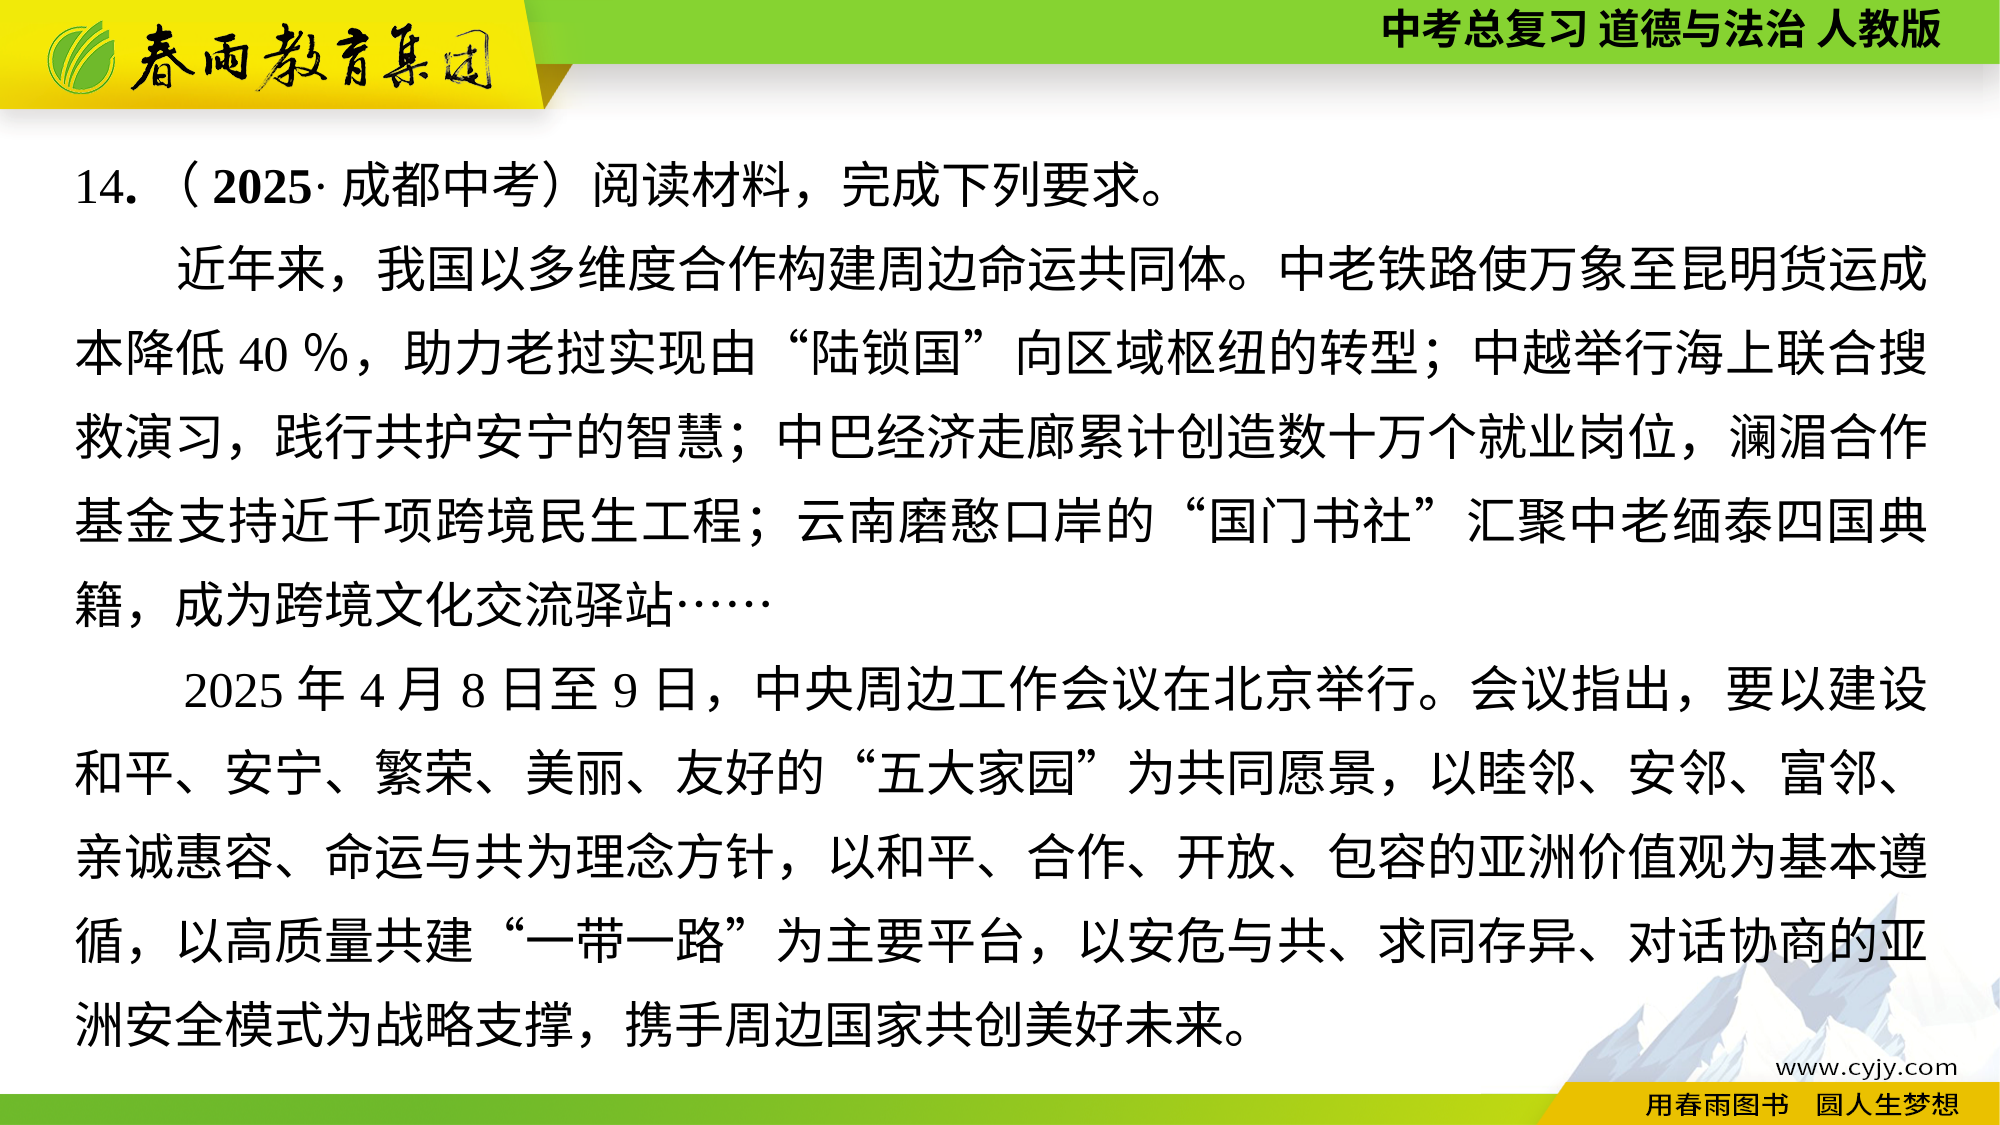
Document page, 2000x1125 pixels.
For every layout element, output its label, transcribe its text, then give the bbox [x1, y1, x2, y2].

picture [0, 0, 2000, 1125]
list 14.（2025·成都中考）阅读材料，完成下列要求。 近年来，我国以多维度合作构建周边命运共同体。中老铁路使万象至昆明货运成本降低40％，助力老挝实现由“陆锁国”向区域枢纽的转型；中越举行海上联合搜救演习，践行共护安宁的智慧；中巴经济走廊累计创造数十万个就业岗位，澜湄合作基金支持近千项跨境民生工程；云南磨憨口岸的“国门书社”汇聚中老缅泰四国典籍，成为跨境文化交流驿站…… 2025年4月8日至9日，中央周边工作会议在北京举行。会议指出，要以建设和平、安宁、繁荣、美丽、友好的“五大家园”为共同愿景，以睦邻、安邻、富邻、亲诚惠容、命运与共为理念方针，以和平、合作、开放、包容的亚洲价值观为基本遵循，以高质量共建“一带一路”为主要平台，以安危与共、求同存异、对话协商的亚洲安全模式为战略支撑，携手周边国家共创美好未来。 [59, 122, 1944, 1061]
